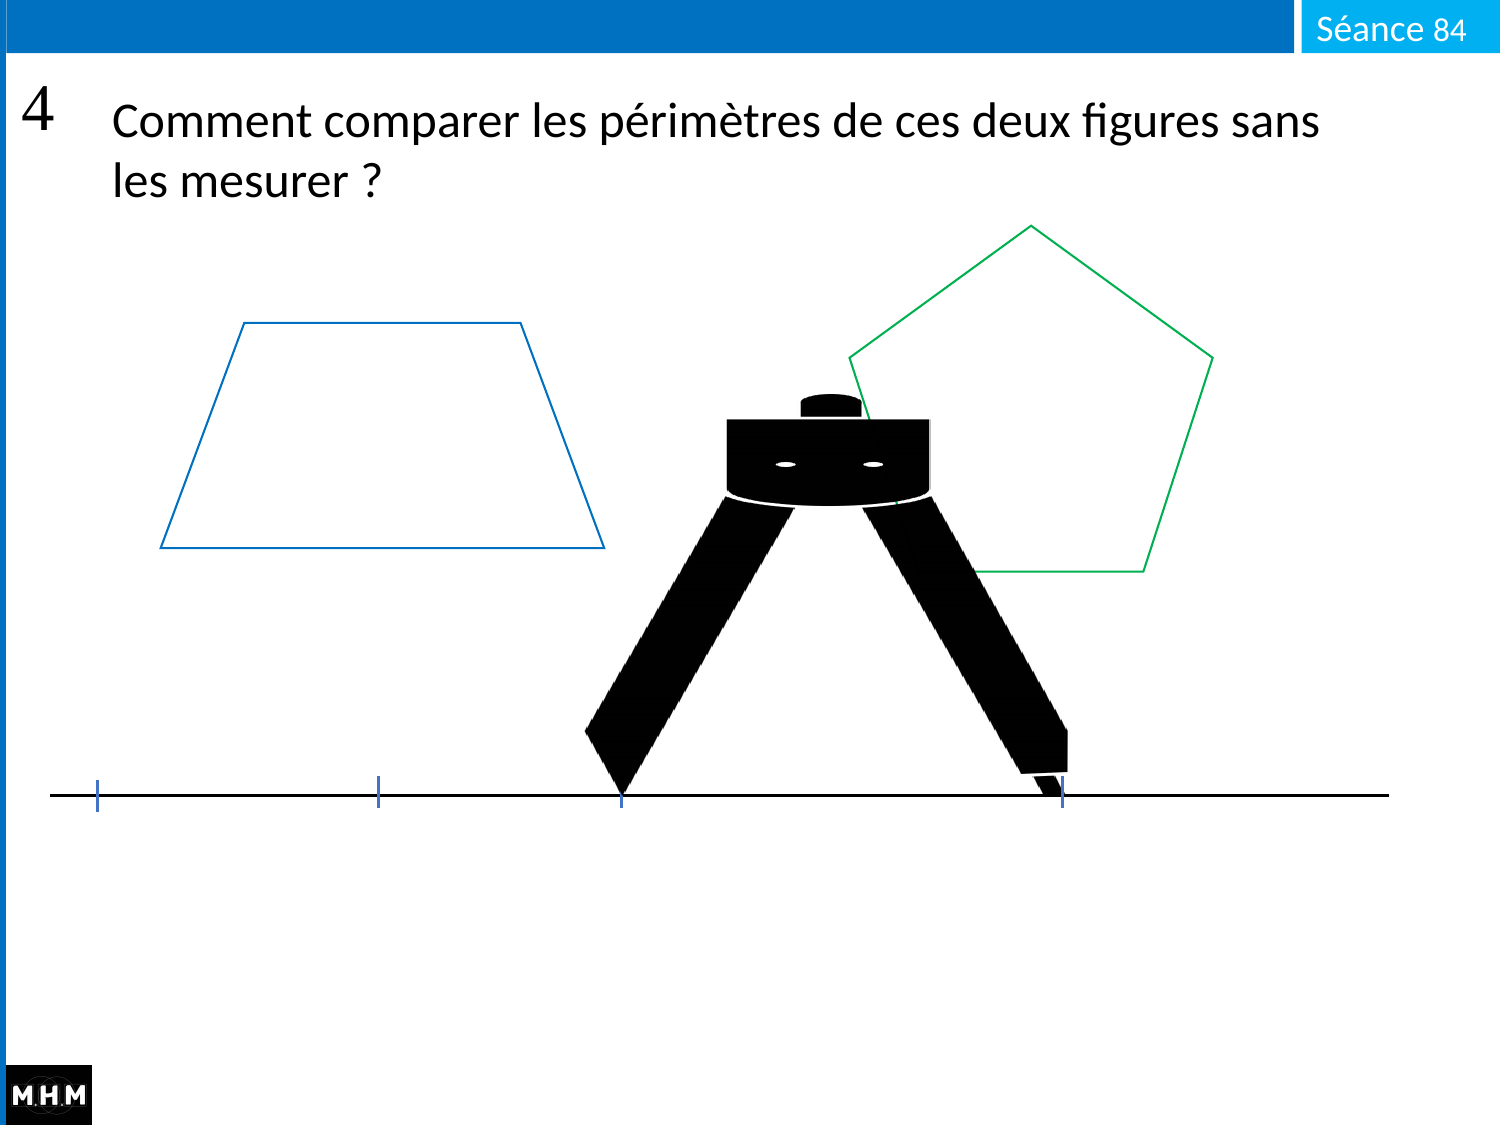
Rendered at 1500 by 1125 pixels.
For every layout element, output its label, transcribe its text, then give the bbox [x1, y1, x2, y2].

text_box [159, 321, 549, 550]
picture [435, 394, 1219, 796]
text_box Comment comparer les périmètres de ces deux figures sans les mesurer ? [97, 80, 1379, 215]
picture [6, 1065, 92, 1125]
text_box [848, 224, 1214, 394]
